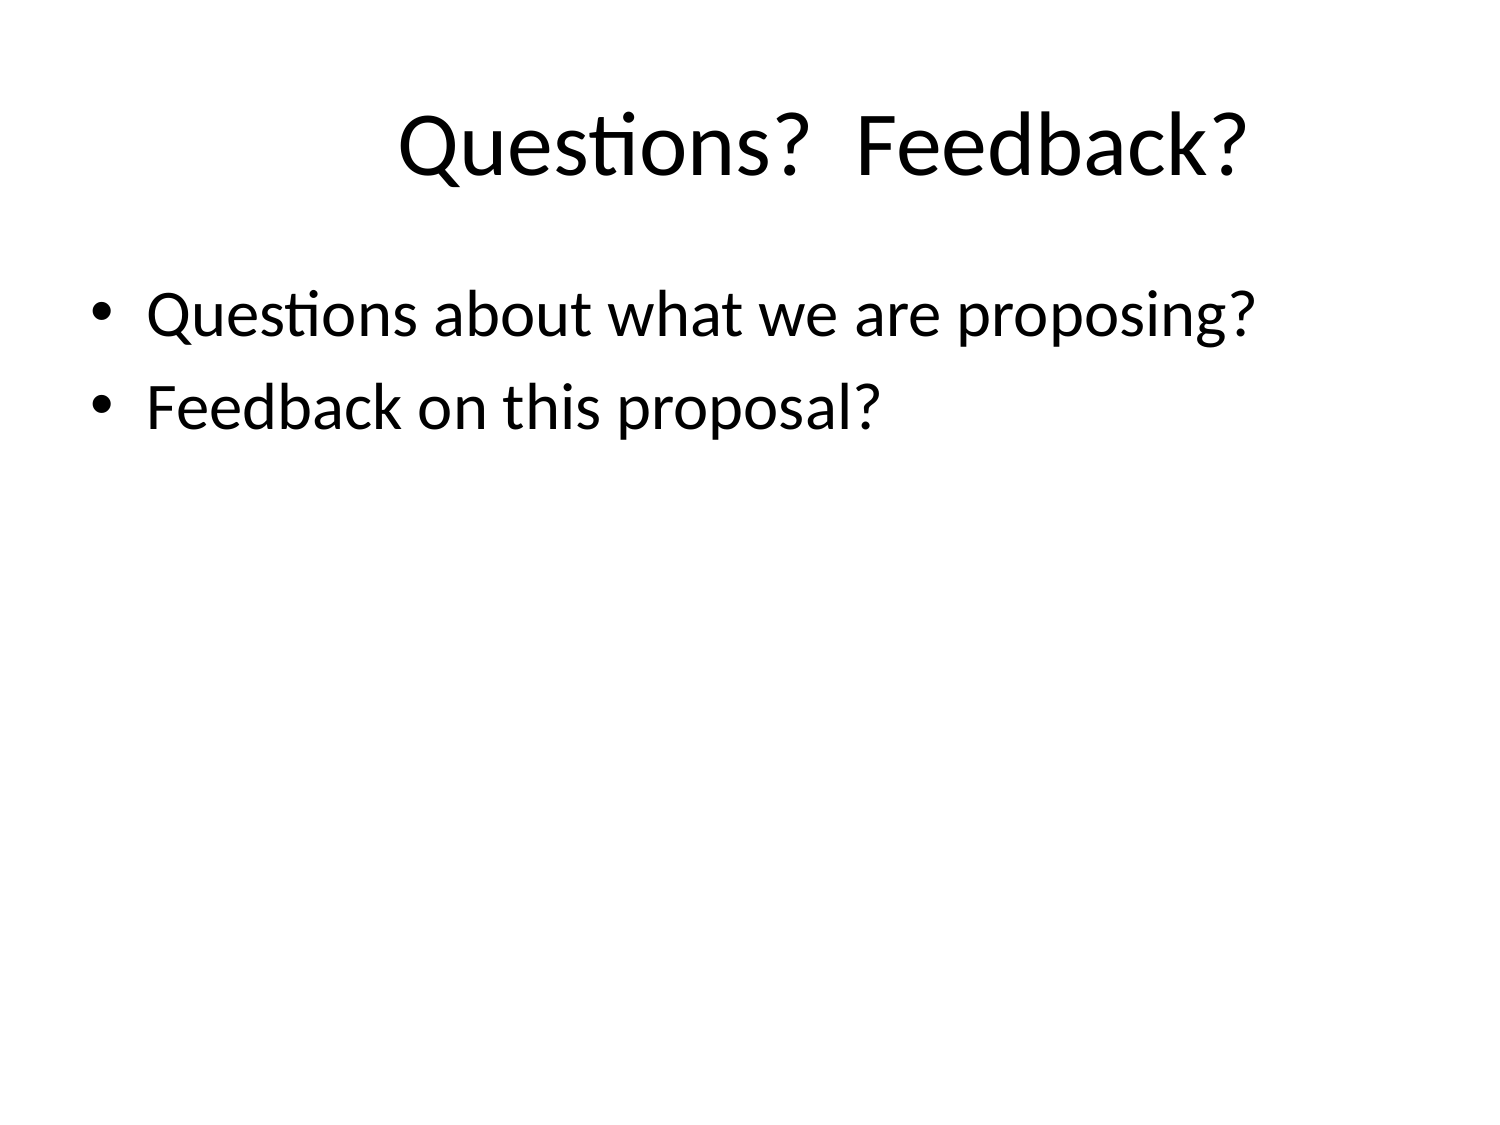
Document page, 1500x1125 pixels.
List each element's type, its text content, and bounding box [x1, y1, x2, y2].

title Questions? Feedback? [75, 45, 1425, 233]
list Questions about what we are proposing? Feedback on this proposal? [75, 262, 1425, 1005]
